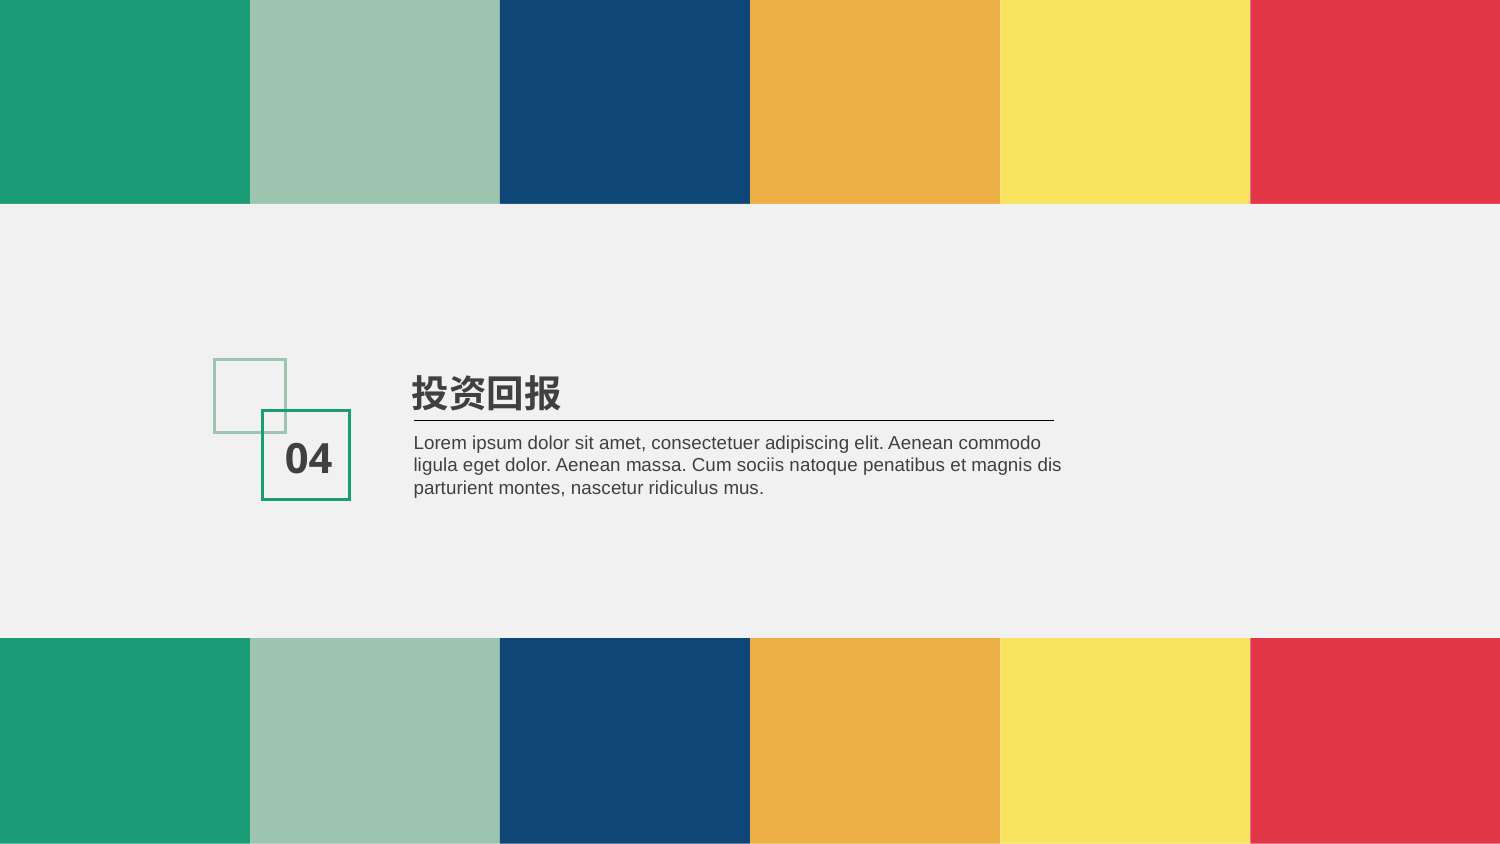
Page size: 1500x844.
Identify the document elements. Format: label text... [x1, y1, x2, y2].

text_box 投资回报 [397, 362, 577, 423]
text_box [214, 359, 351, 500]
text_box Lorem ipsum dolor sit amet, consectetuer adipiscing elit. Aenean commodo ligula eget dolor. Aenean massa. Cum sociis natoque penatibus et magnis dis parturient montes, nascetur ridiculus mus. [398, 423, 1094, 506]
text_box [0, 203, 1500, 638]
